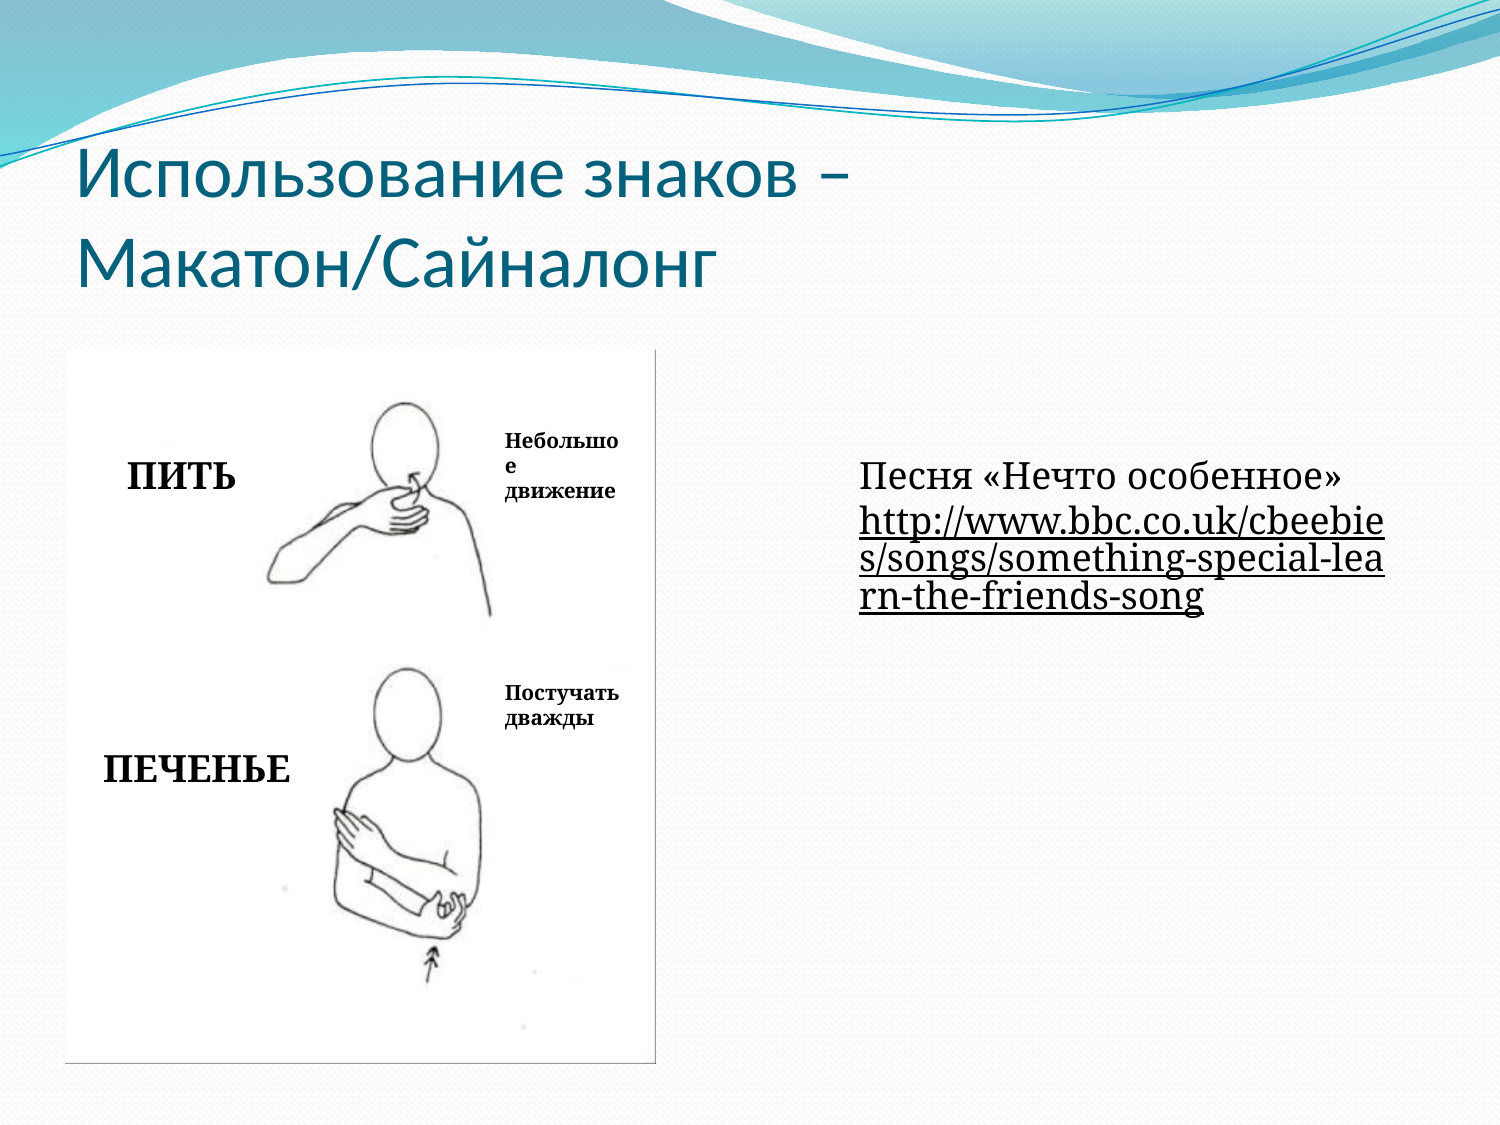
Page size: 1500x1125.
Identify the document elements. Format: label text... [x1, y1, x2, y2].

title Использование знаков – Макатон/Сайналонг [75, 115, 1425, 303]
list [64, 349, 656, 1064]
text_box Песня «Нечто особенное» http://www.bbc.co.uk/cbeebies/songs/something-special-learn-the-friends-song [844, 444, 1412, 601]
